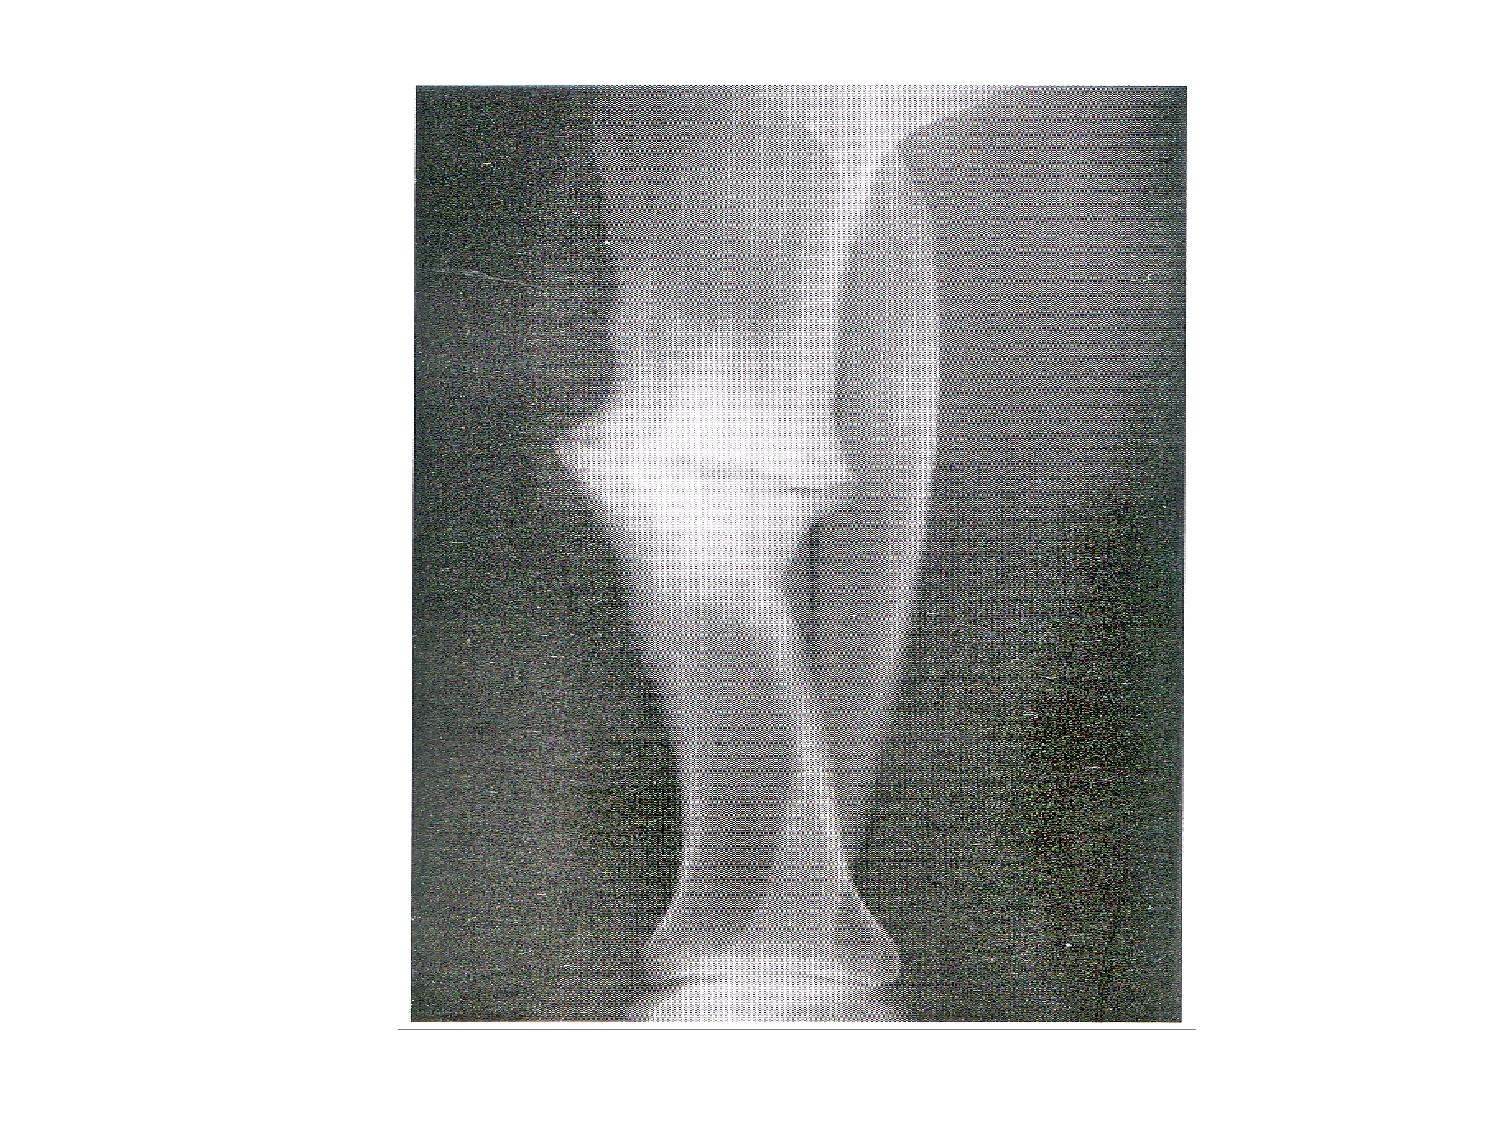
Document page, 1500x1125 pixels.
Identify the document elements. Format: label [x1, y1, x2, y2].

list [398, 81, 1196, 1030]
